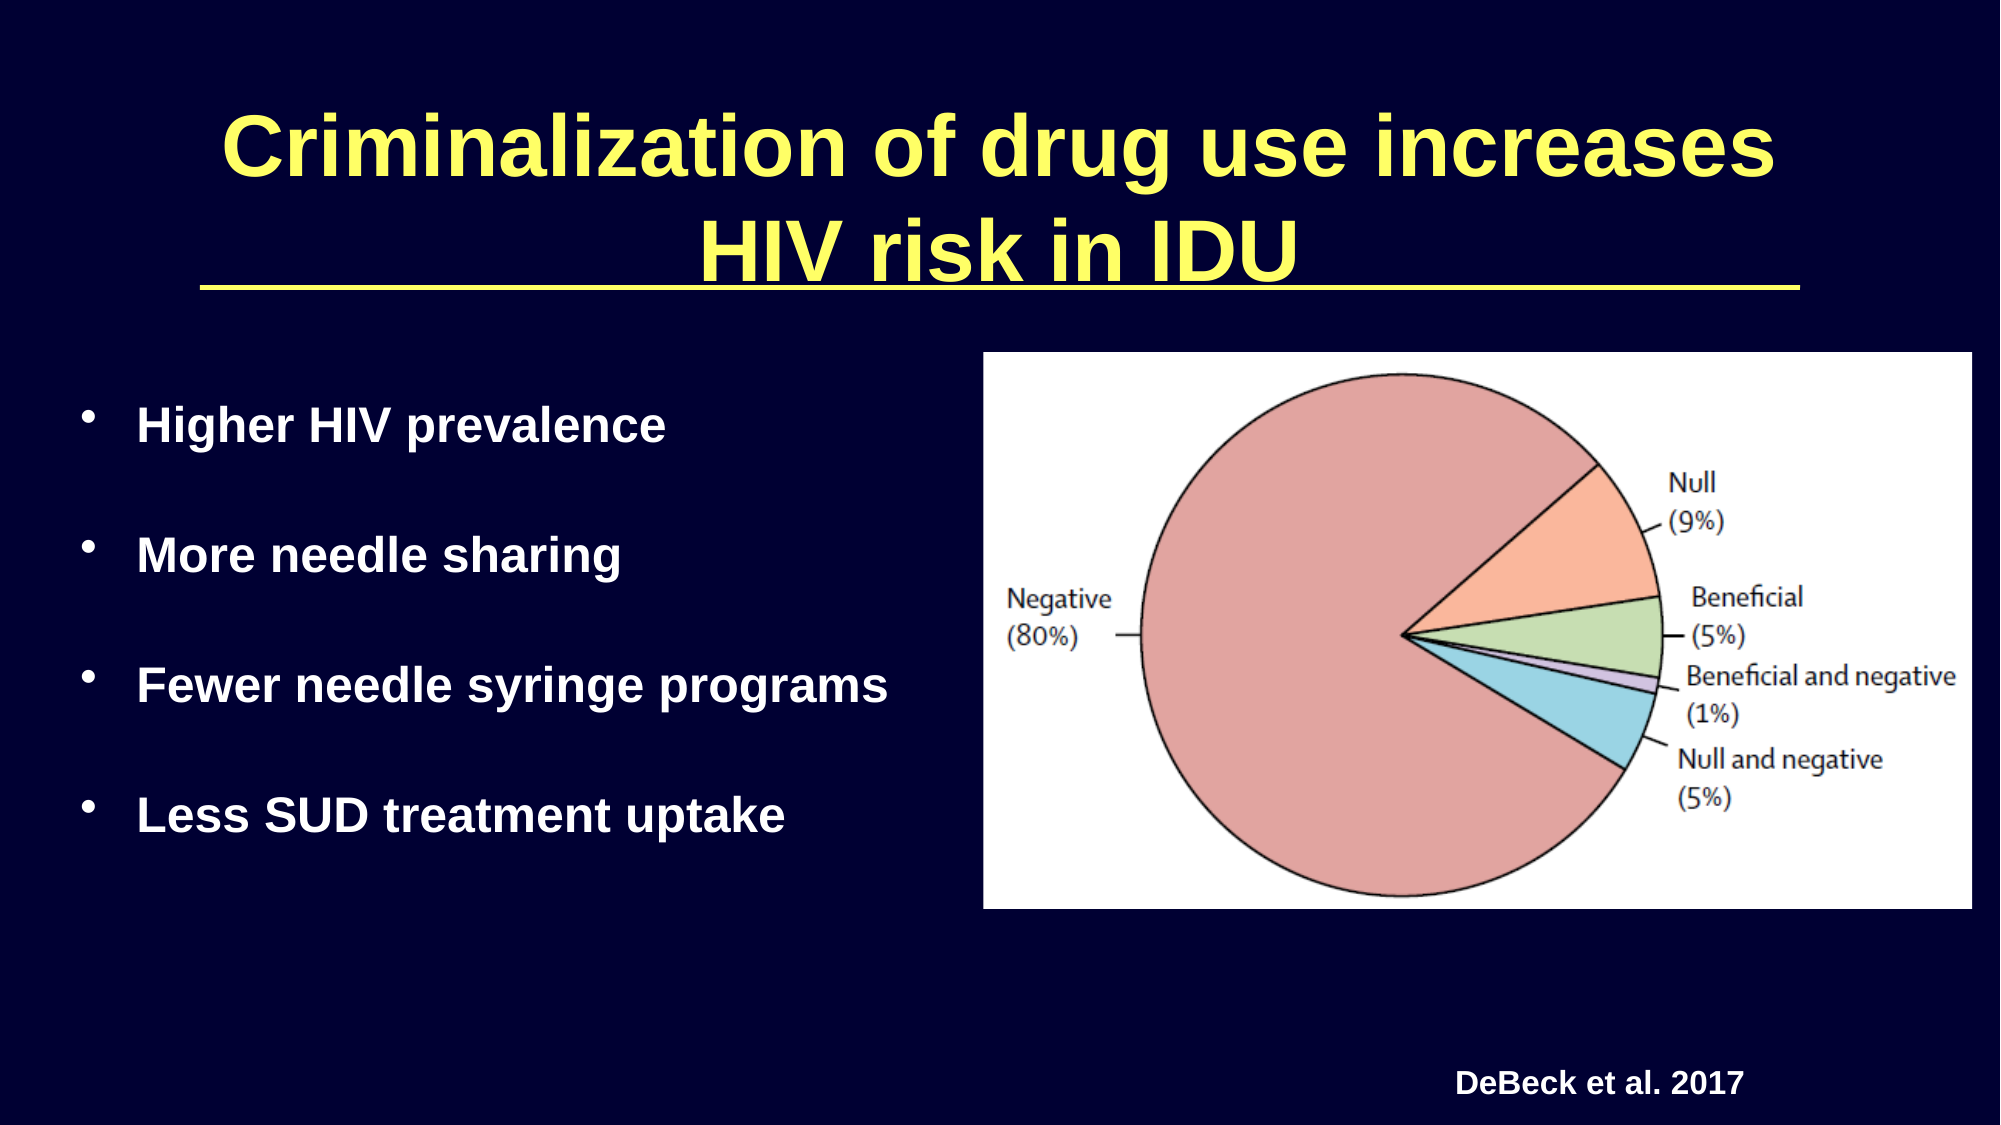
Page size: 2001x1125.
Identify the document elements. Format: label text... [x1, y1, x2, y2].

text_box DeBeck et al. 2017 [1440, 1054, 1850, 1109]
list Higher HIV prevalence More needle sharing Fewer needle syringe programs Less SUD treatment uptake [64, 324, 984, 1001]
title Criminalization of drug use increases HIV risk in IDU [149, 99, 1851, 288]
picture [983, 352, 1973, 910]
